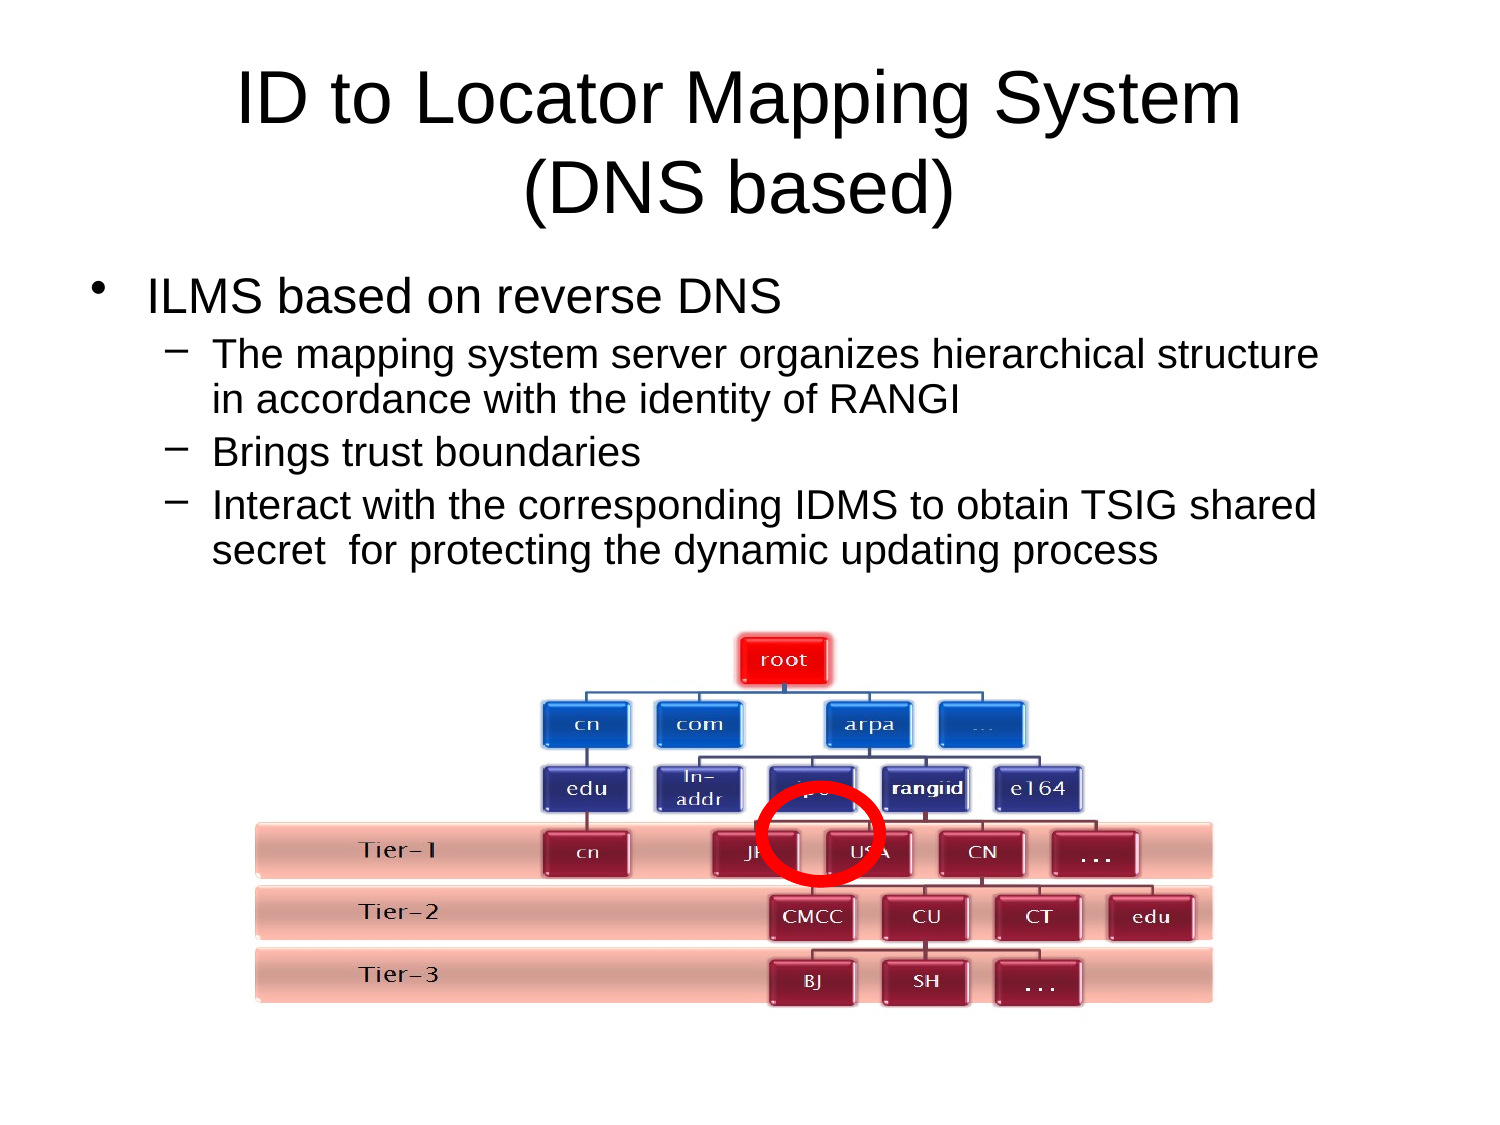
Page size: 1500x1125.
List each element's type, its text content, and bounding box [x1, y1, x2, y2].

list ILMS based on reverse DNS The mapping system server organizes hierarchical structure in accordance with the identity of RANGI Brings trust boundaries Interact with the corresponding IDMS to obtain TSIG shared secret for protecting the dynamic updating process [74, 262, 1377, 634]
title ID to Locator Mapping System (DNS based) [74, 44, 1426, 233]
picture [253, 609, 1218, 1031]
